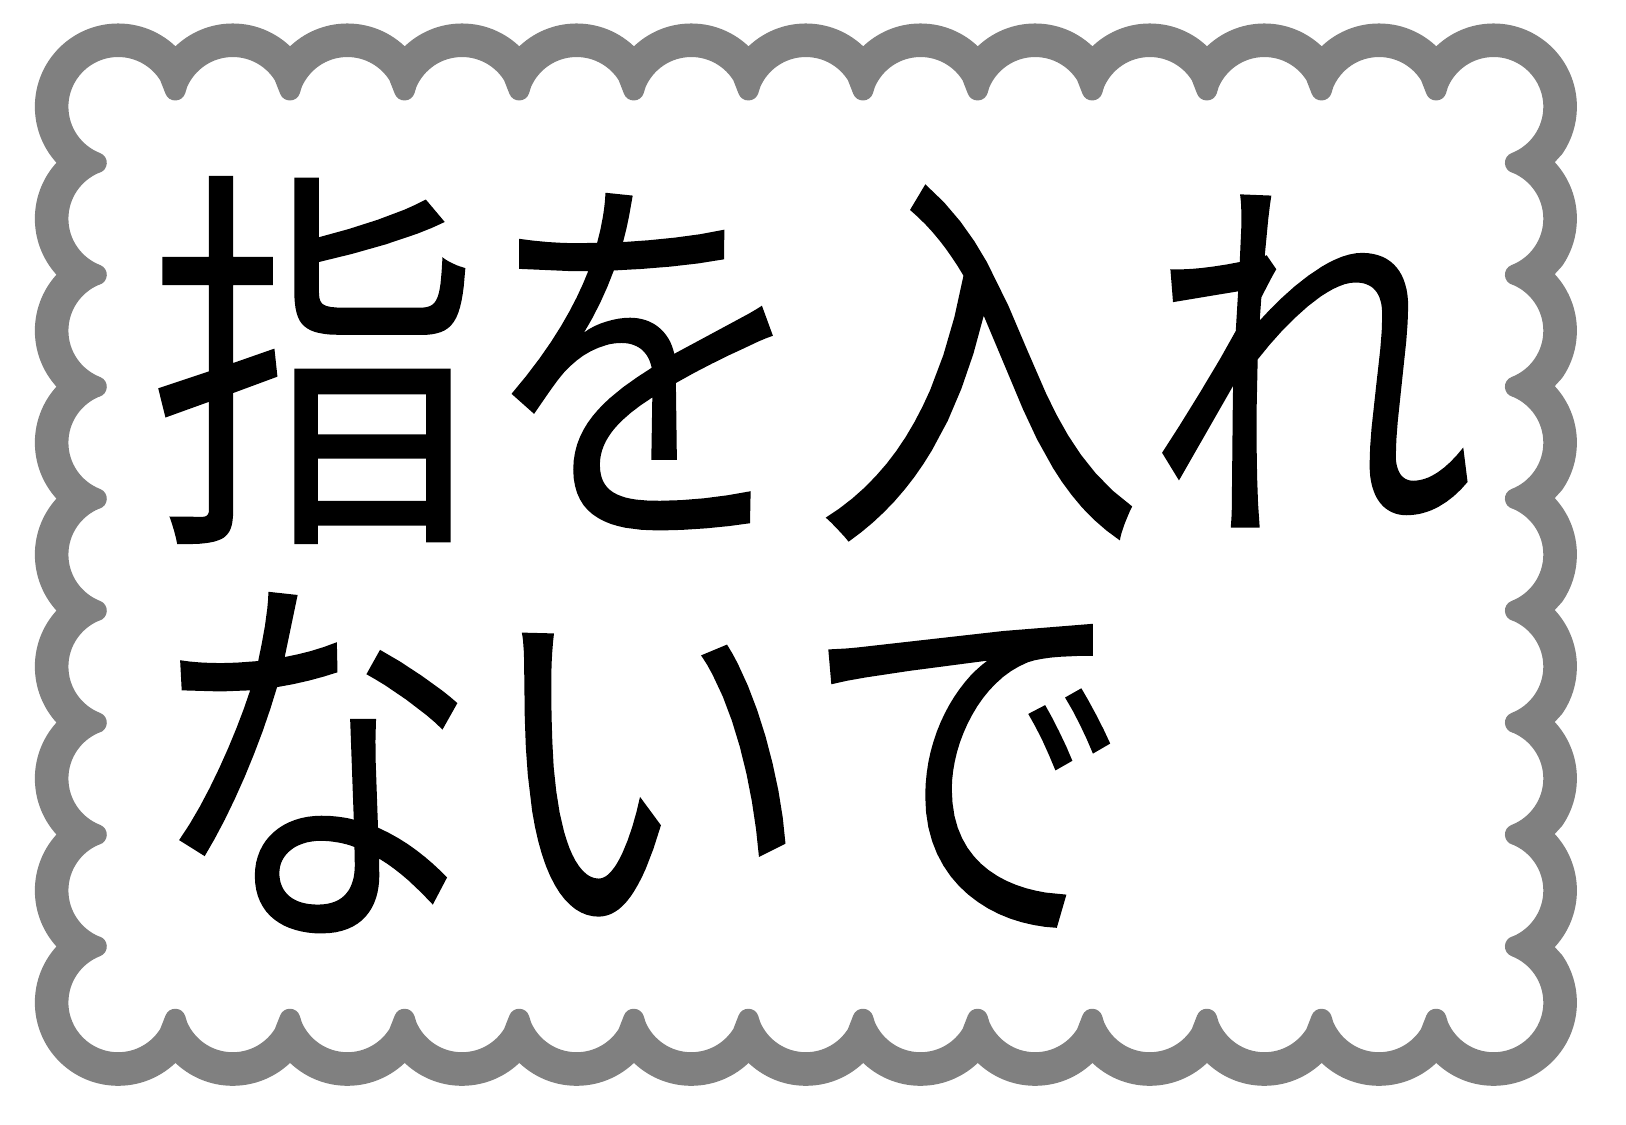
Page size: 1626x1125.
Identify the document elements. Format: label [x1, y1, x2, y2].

text_box [43, 31, 1569, 1078]
